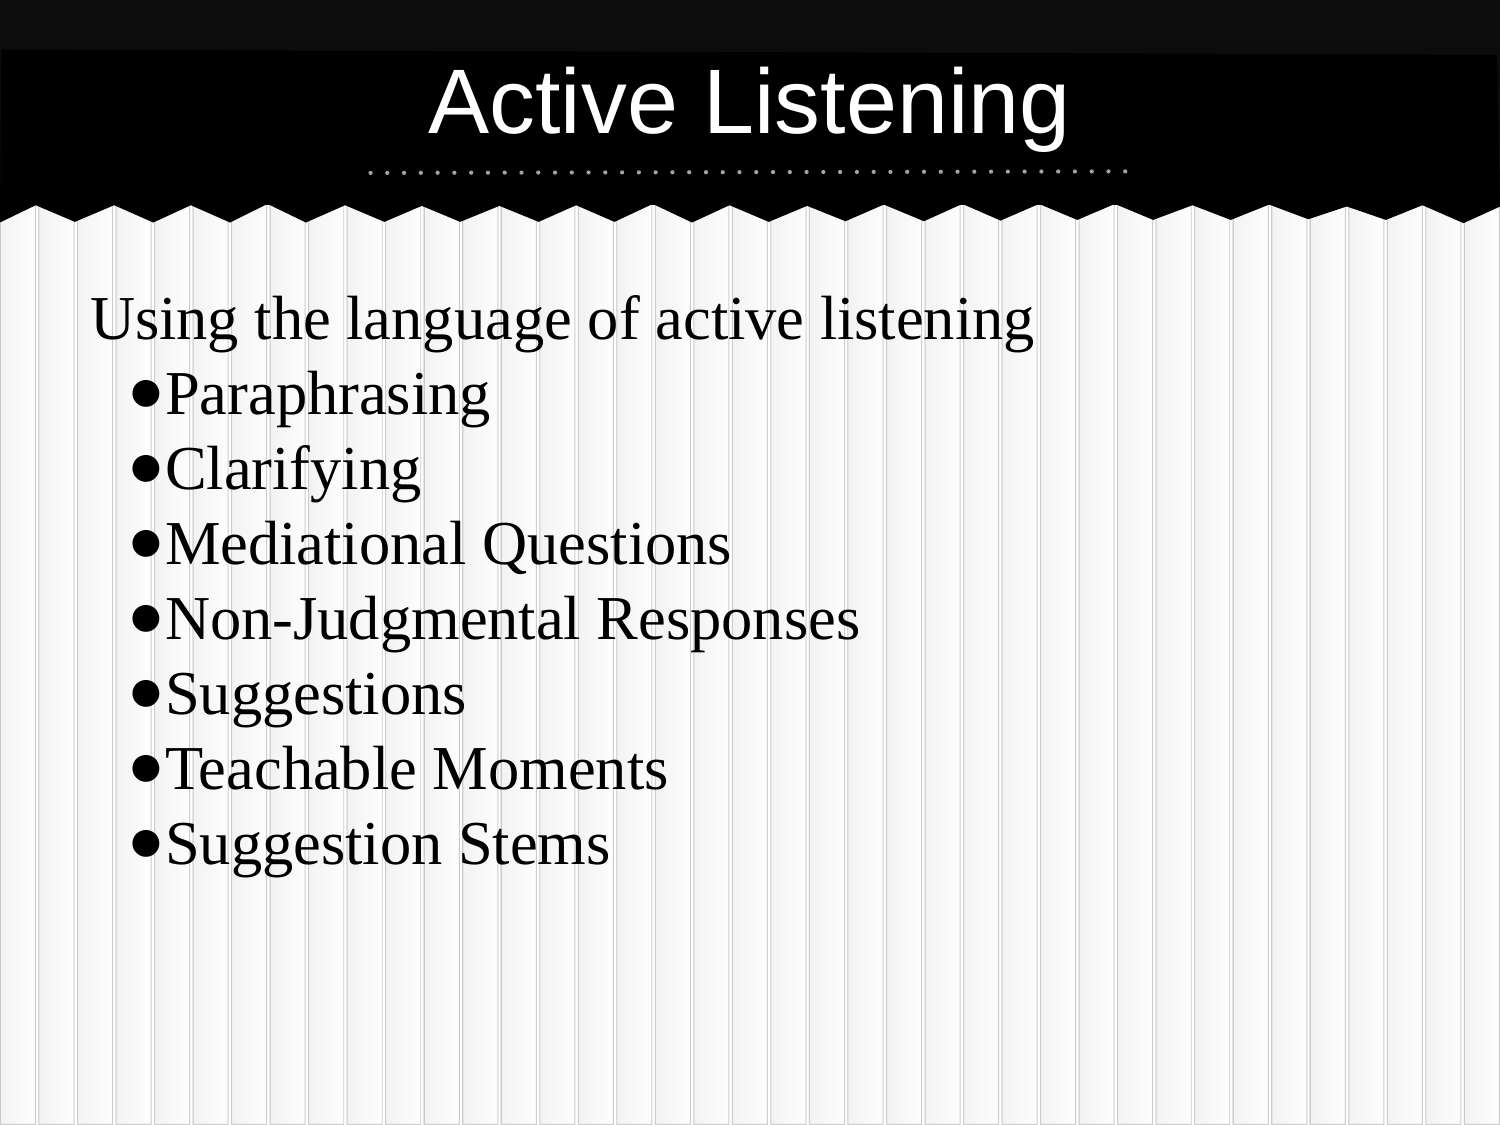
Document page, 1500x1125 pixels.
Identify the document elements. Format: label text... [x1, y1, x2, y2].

list Using the language of active listening Paraphrasing Clarifying Mediational Questions Non-Judgmental Responses Suggestions Teachable Moments Suggestion Stems [75, 262, 1425, 1057]
title Active Listening [75, 2, 1425, 191]
